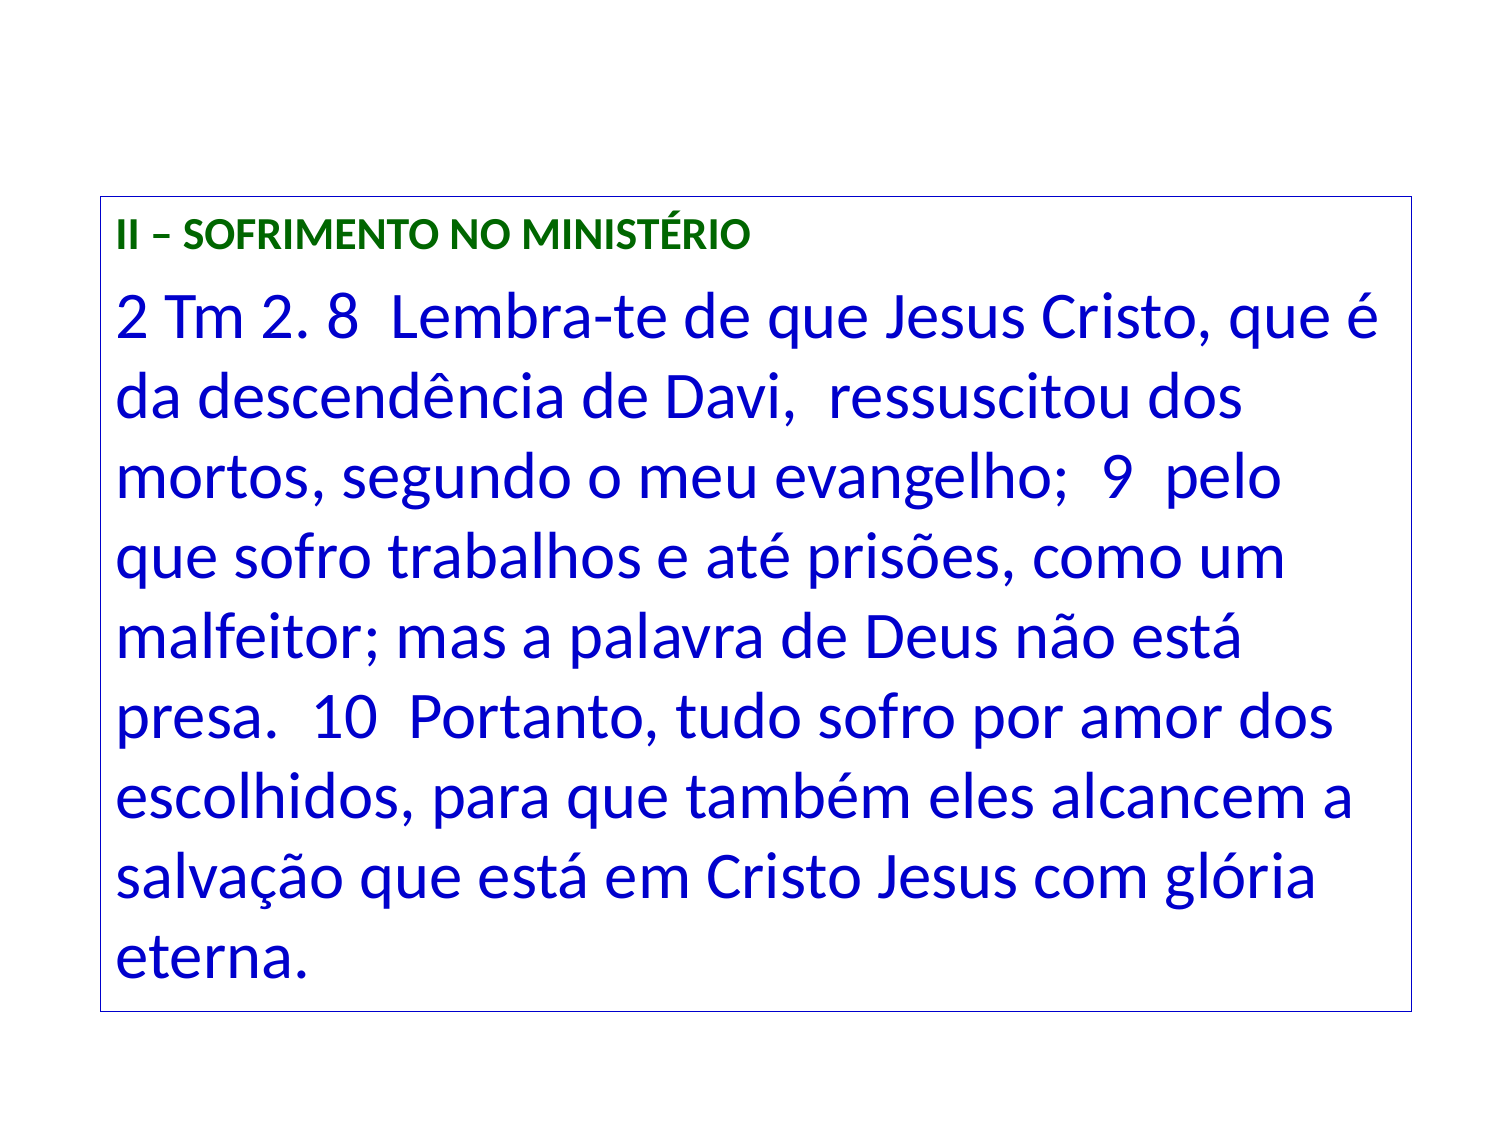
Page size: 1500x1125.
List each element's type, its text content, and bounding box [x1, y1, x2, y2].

list II – SOFRIMENTO NO MINISTÉRIO 2 Tm 2. 8 Lembra-te de que Jesus Cristo, que é da descendência de Davi, ressuscitou dos mortos, segundo o meu evangelho; 9 pelo que sofro trabalhos e até prisões, como um malfeitor; mas a palavra de Deus não está presa. 10 Portanto, tudo sofro por amor dos escolhidos, para que também eles alcancem a salvação que está em Cristo Jesus com glória eterna. [100, 196, 1412, 1012]
